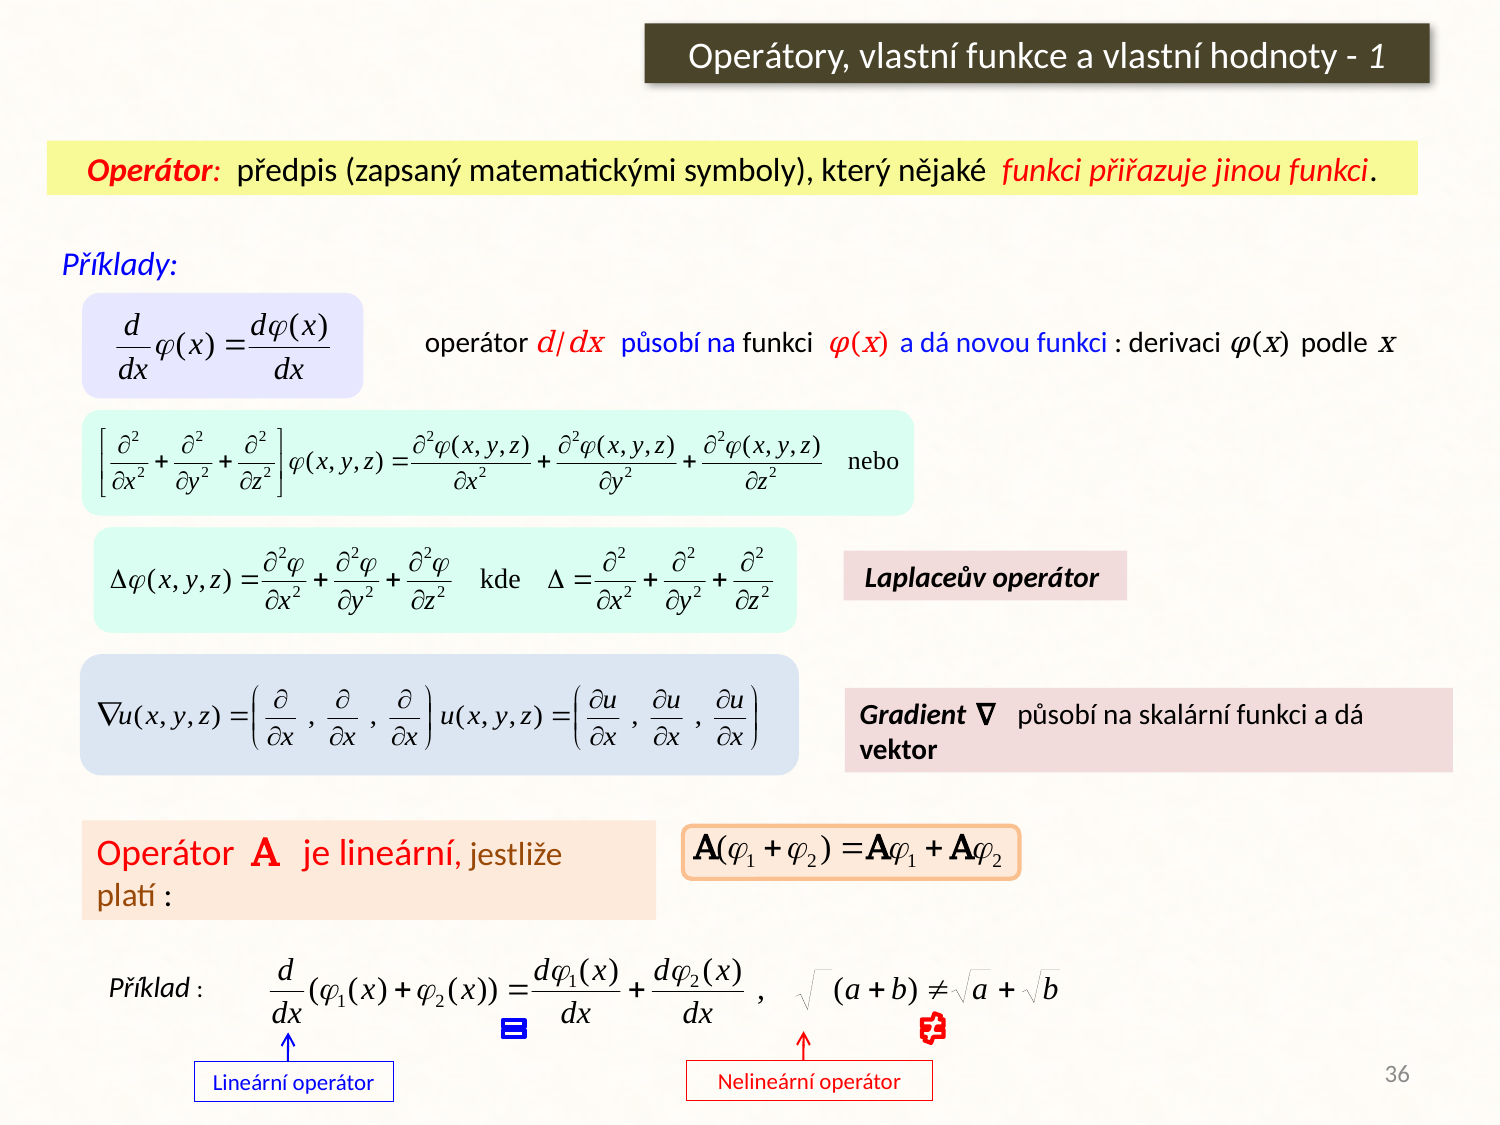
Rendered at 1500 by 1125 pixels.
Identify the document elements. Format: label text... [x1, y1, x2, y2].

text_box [81, 409, 1128, 633]
slide_number 36 [1074, 1042, 1425, 1103]
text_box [81, 820, 1020, 882]
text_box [193, 948, 1067, 1102]
text_box Operátor: předpis (zapsaný matematickými symboly), který nějaké funkci přiřazuje jinou funkci. [46, 140, 1418, 196]
text_box Příklady: [46, 234, 223, 289]
text_box Operátory, vlastní funkce a vlastní hodnoty - 1 [644, 23, 1430, 84]
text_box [81, 292, 1430, 399]
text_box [81, 655, 1454, 774]
text_box Příklad : [93, 960, 188, 1011]
